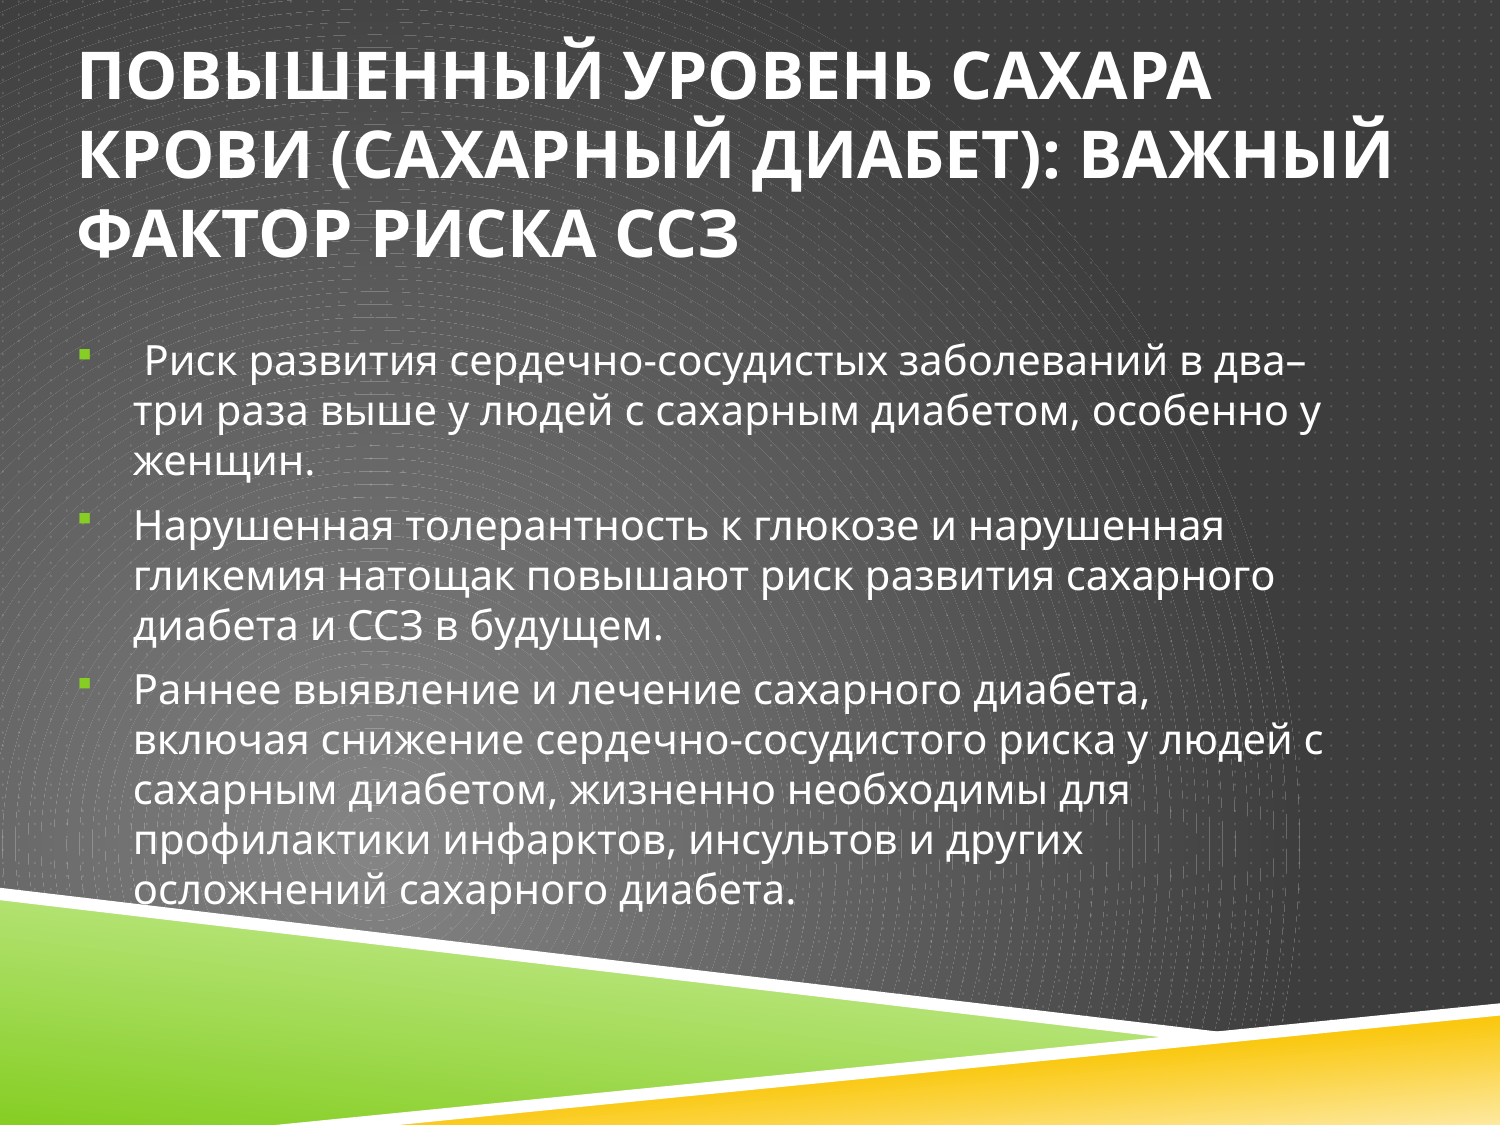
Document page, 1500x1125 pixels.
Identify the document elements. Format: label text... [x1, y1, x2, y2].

title Повышенный уровень сахара крови (сахарный диабет): важный фактор риска ССЗ [76, 25, 1447, 279]
list Риск развития сердечно-сосудистых заболеваний в два–три раза выше у людей с сахарным диабетом, особенно у женщин. Нарушенная толерантность к глюкозе и нарушенная гликемия натощак повышают риск развития сахарного диабета и ССЗ в будущем. Раннее выявление и лечение сахарного диабета, включая снижение сердечно-сосудистого риска у людей с сахарным диабетом, жизненно необходимы для профилактики инфарктов, инсультов и других осложнений сахарного диабета. [76, 326, 1325, 1047]
